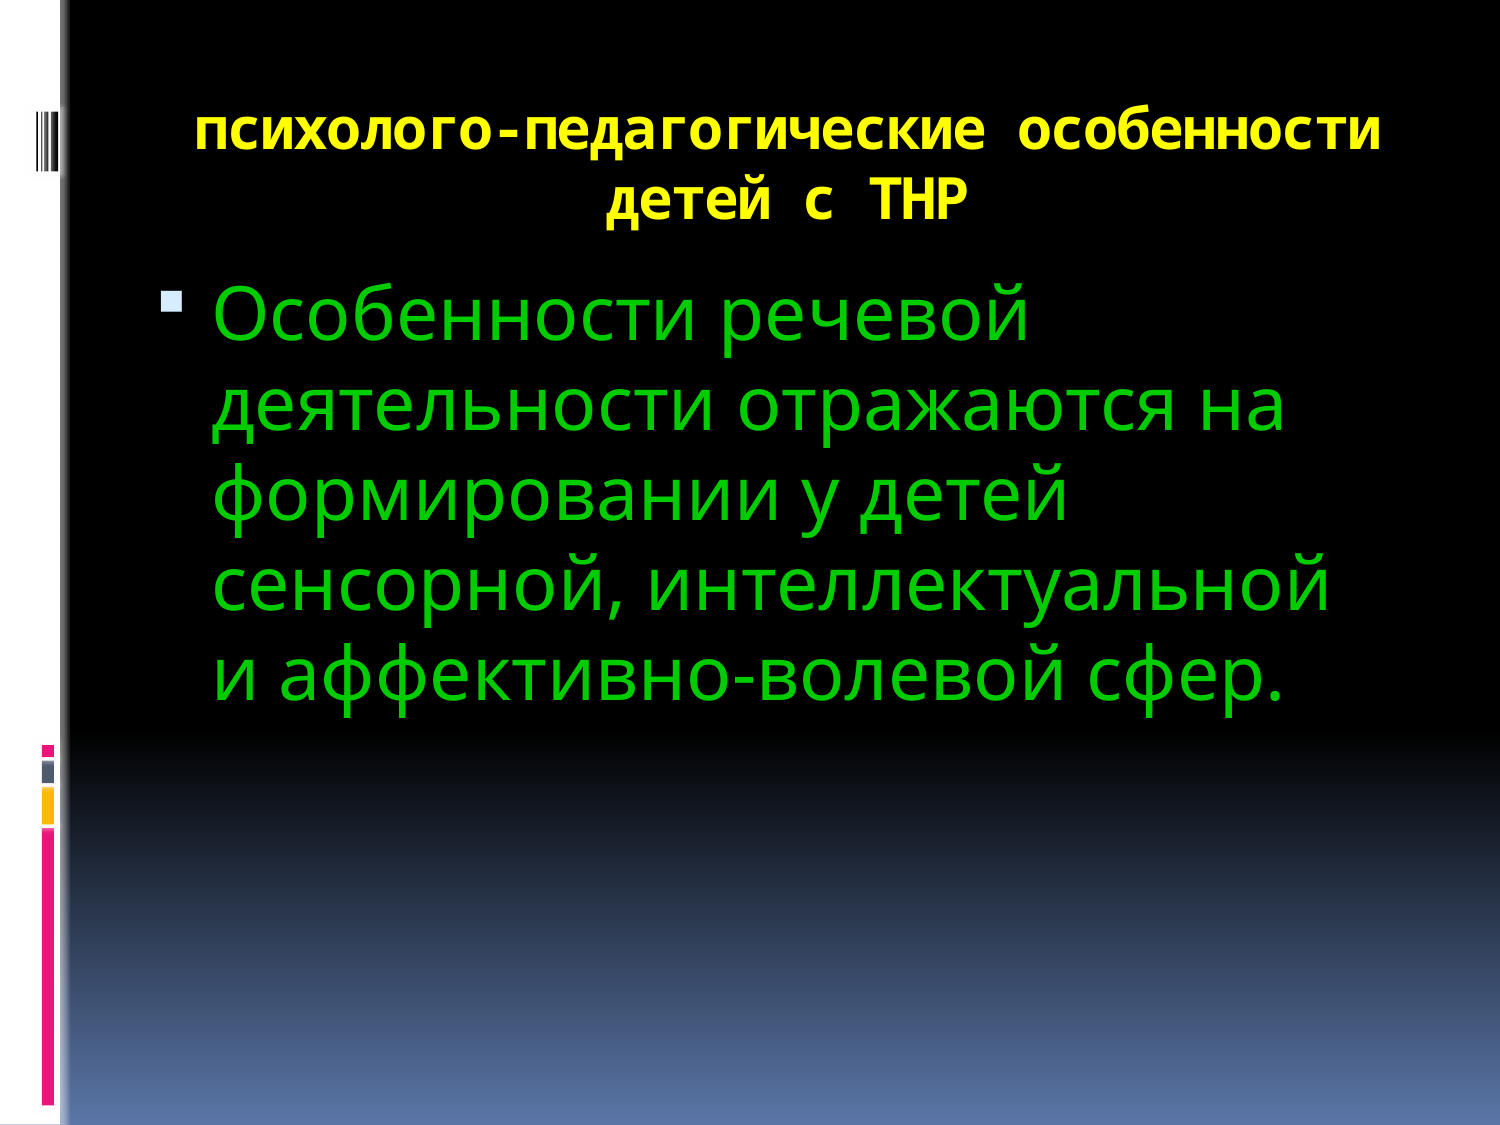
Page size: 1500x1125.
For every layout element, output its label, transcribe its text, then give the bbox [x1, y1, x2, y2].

title психолого-педагогические особенности детей с ТНР [150, 83, 1425, 234]
list Особенности речевой деятельности отражаются на формировании у детей сенсорной, интеллектуальной и аффективно-волевой сфер. [128, 257, 1372, 985]
